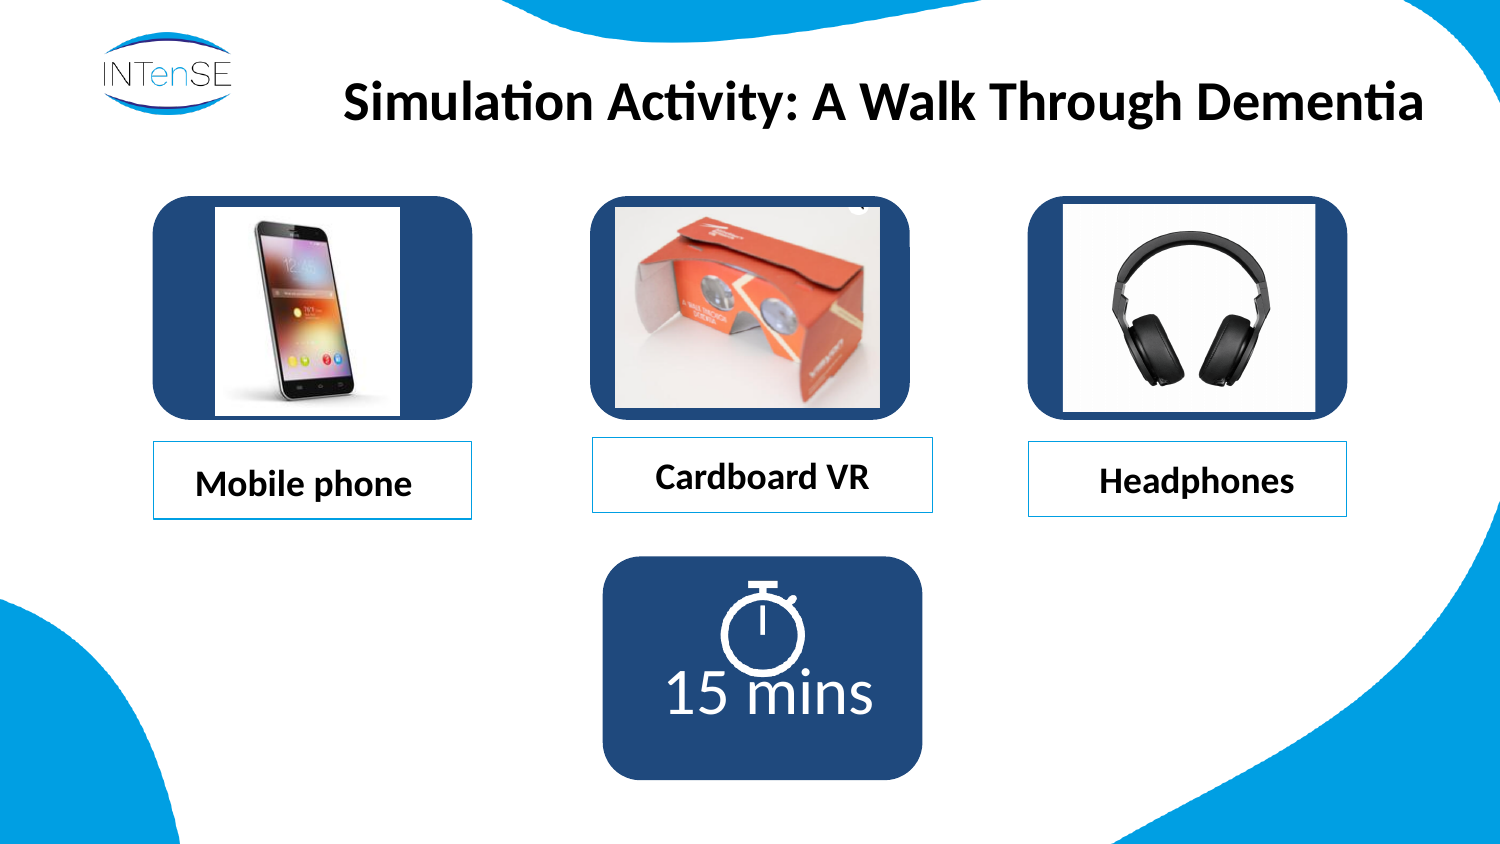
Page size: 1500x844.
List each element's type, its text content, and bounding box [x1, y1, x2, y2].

text_box [1028, 196, 1347, 419]
text_box [590, 196, 910, 420]
text_box Mobile phone [153, 441, 472, 519]
picture [0, 0, 1500, 844]
text_box [153, 196, 472, 420]
text_box Cardboard VR [592, 437, 933, 513]
text_box 15 mins [603, 557, 922, 780]
text_box Headphones [1028, 441, 1347, 517]
title Simulation Activity: A Walk Through Dementia [305, 56, 1454, 197]
